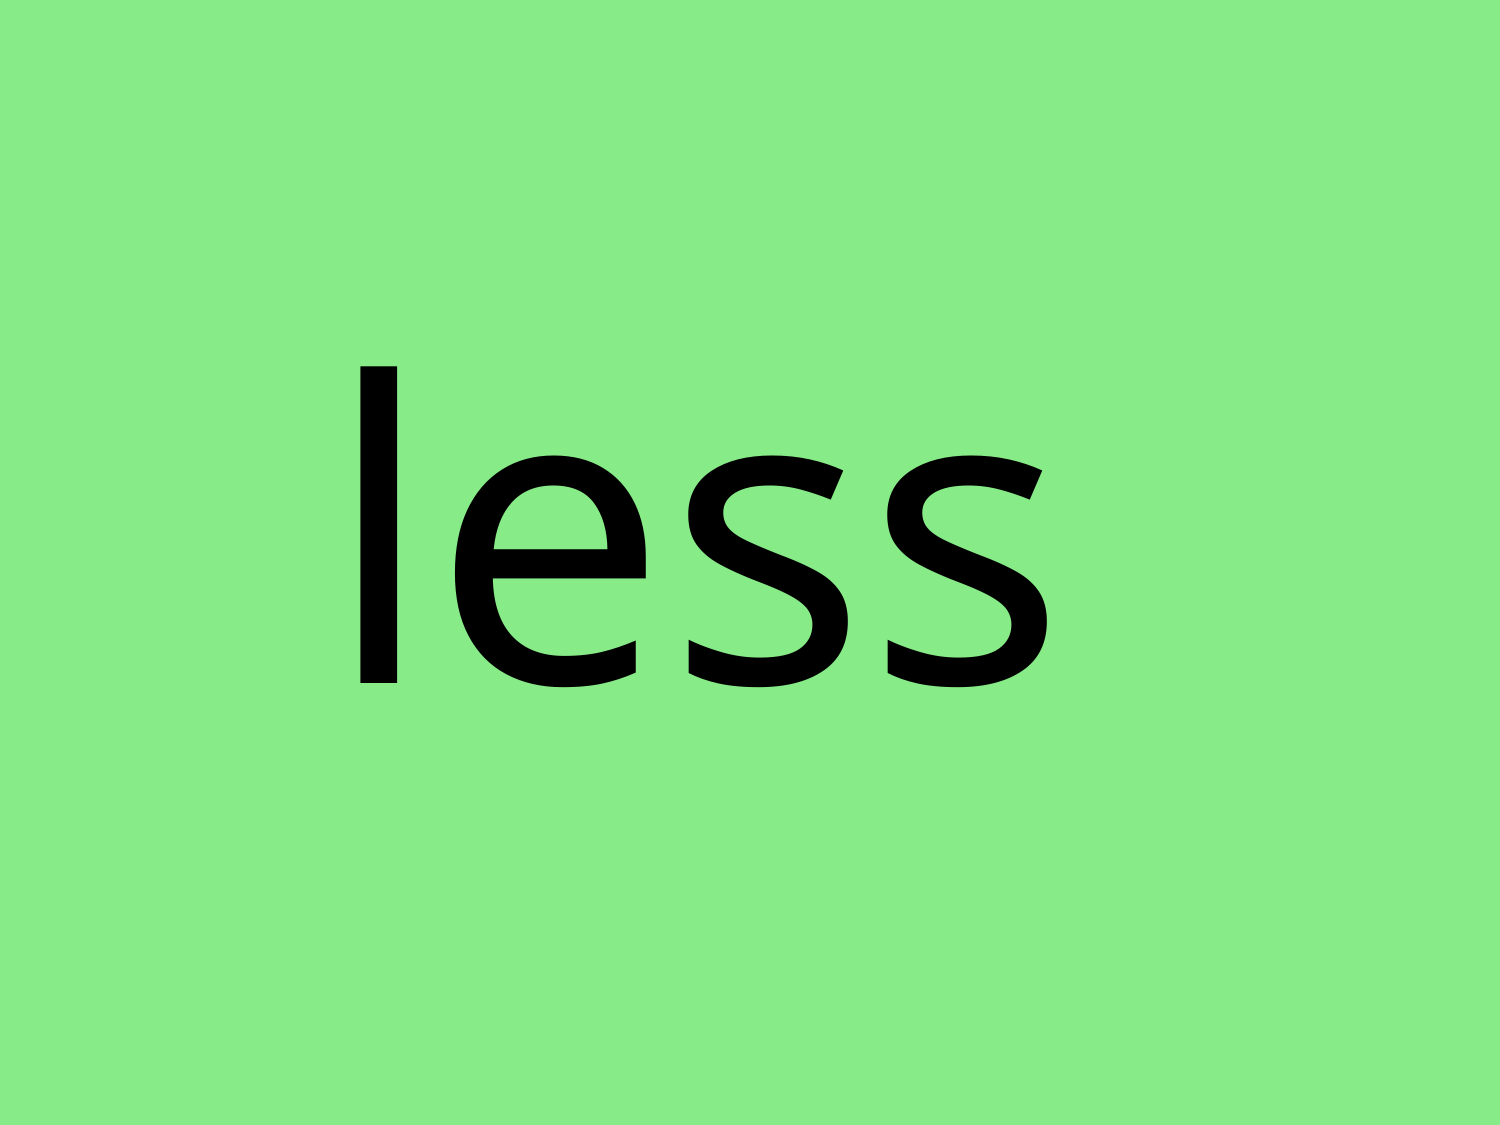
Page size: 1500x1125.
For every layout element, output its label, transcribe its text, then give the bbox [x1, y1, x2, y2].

text_box less [41, 259, 1459, 775]
